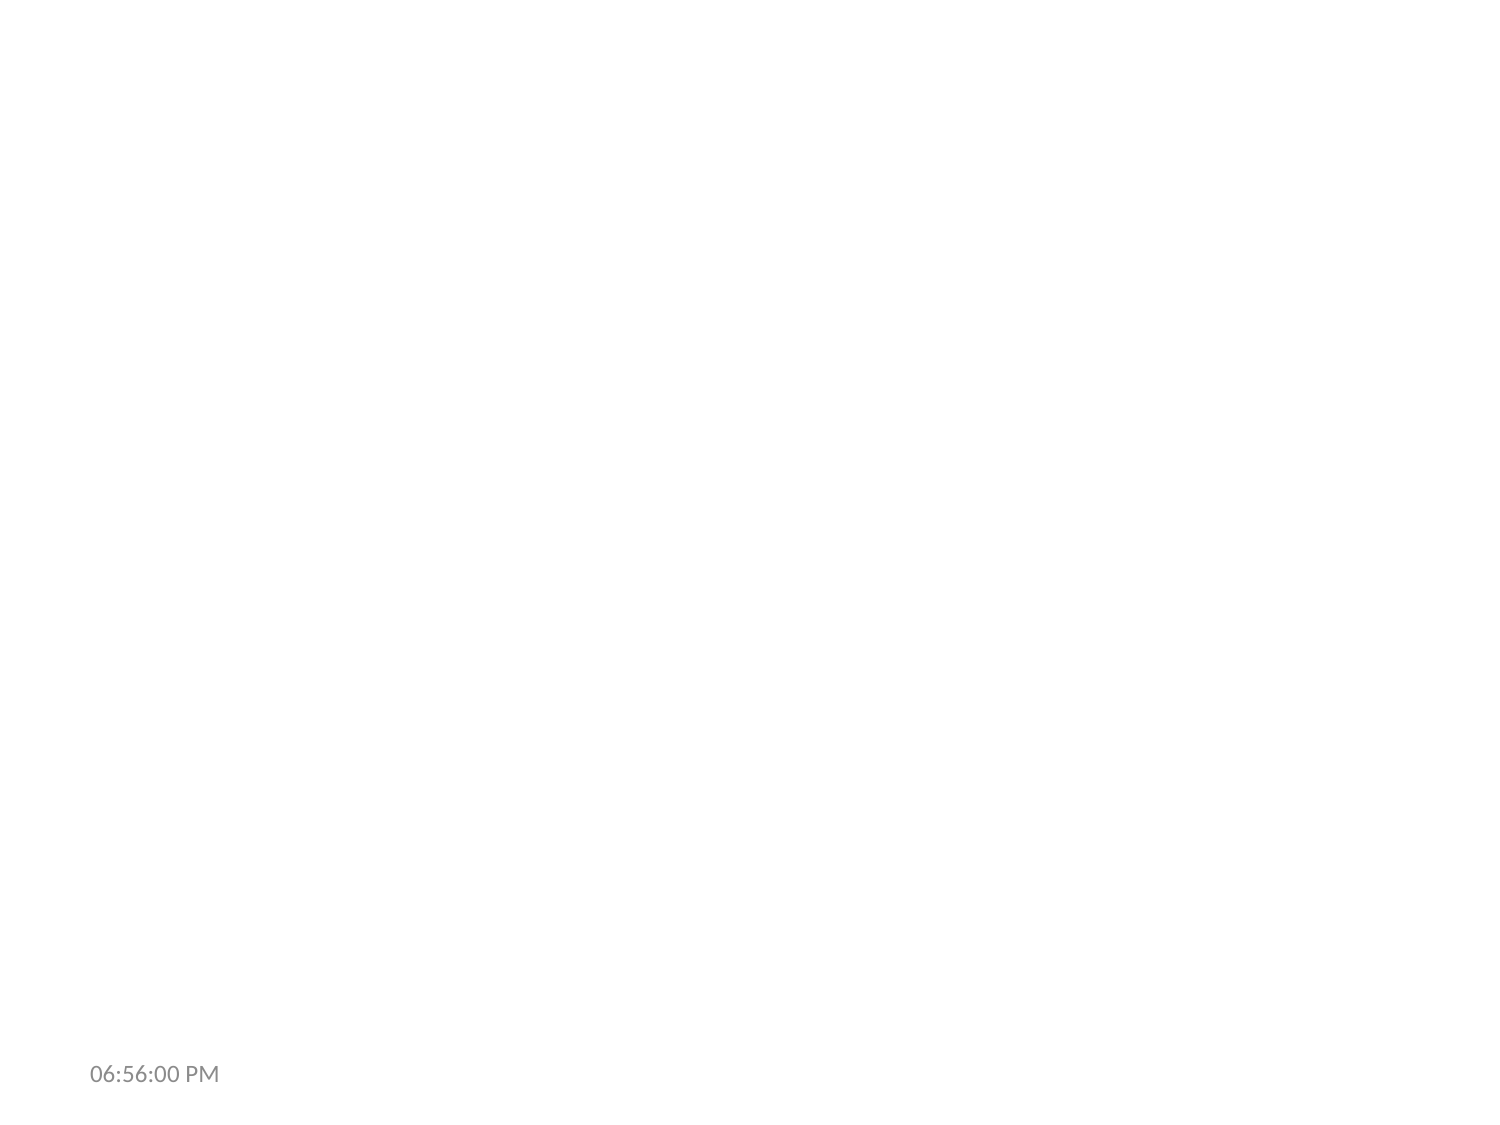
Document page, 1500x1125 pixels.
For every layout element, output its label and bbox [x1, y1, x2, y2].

slide_number [75, 1042, 425, 1103]
